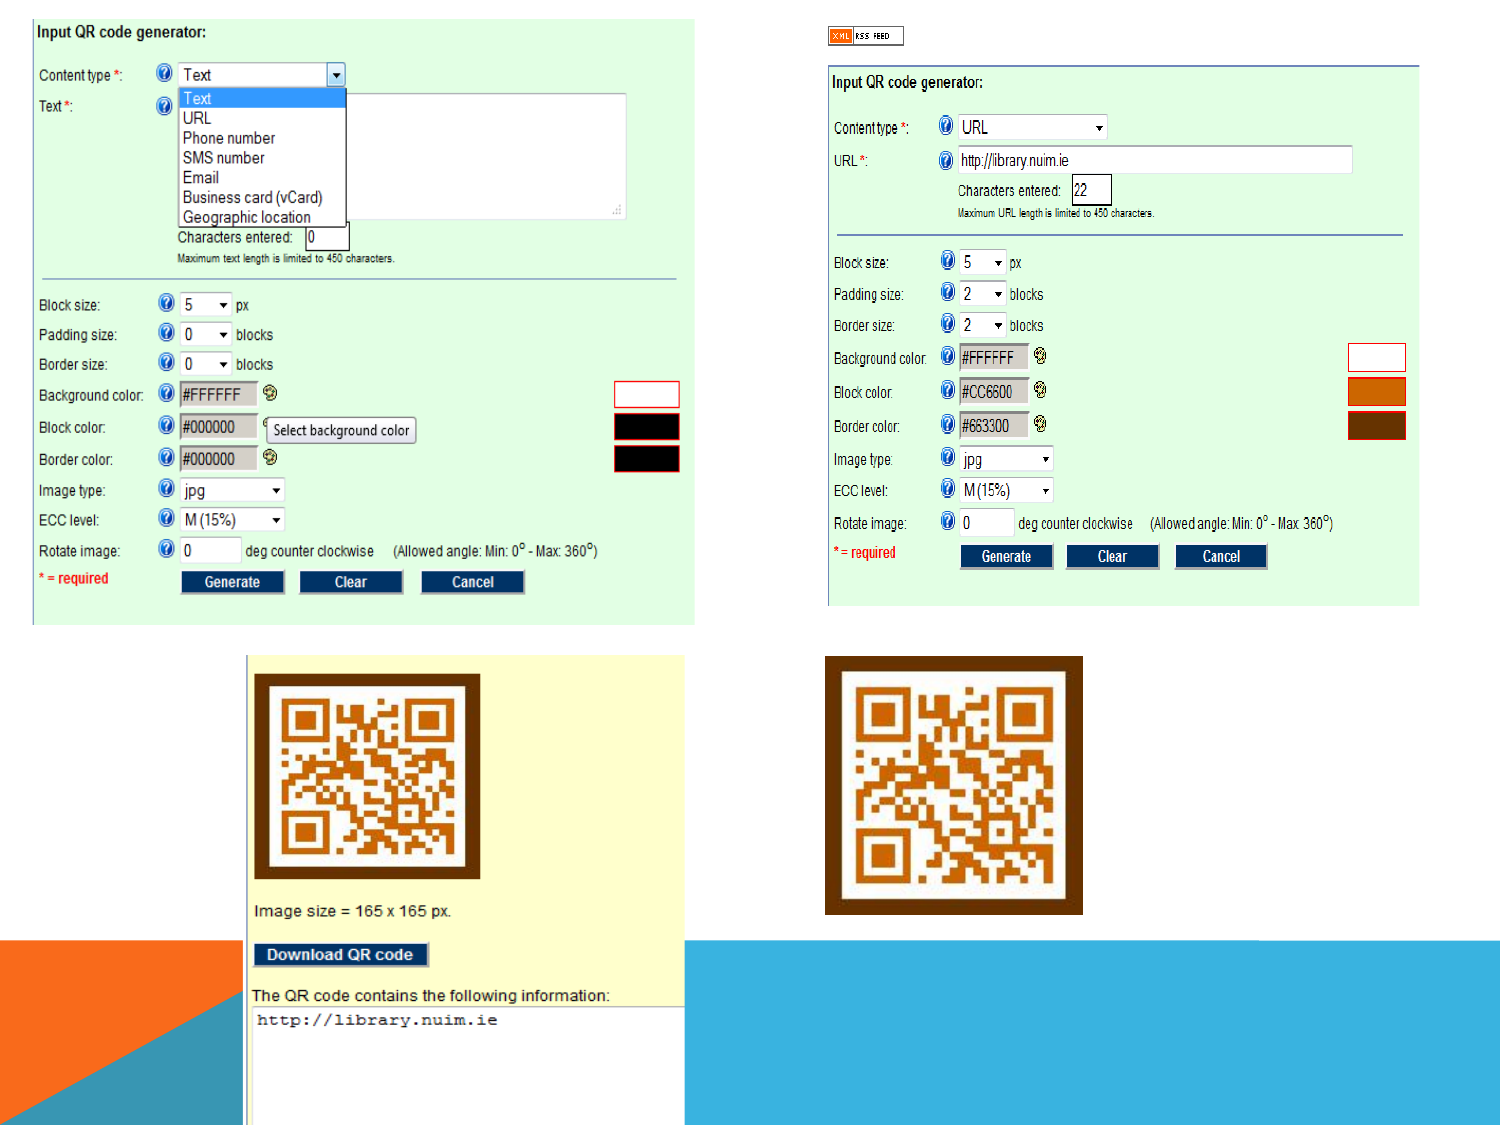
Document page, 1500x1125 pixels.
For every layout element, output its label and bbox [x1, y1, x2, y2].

picture [824, 656, 1083, 915]
picture [242, 655, 685, 1125]
picture [824, 18, 1420, 606]
picture [29, 18, 695, 626]
